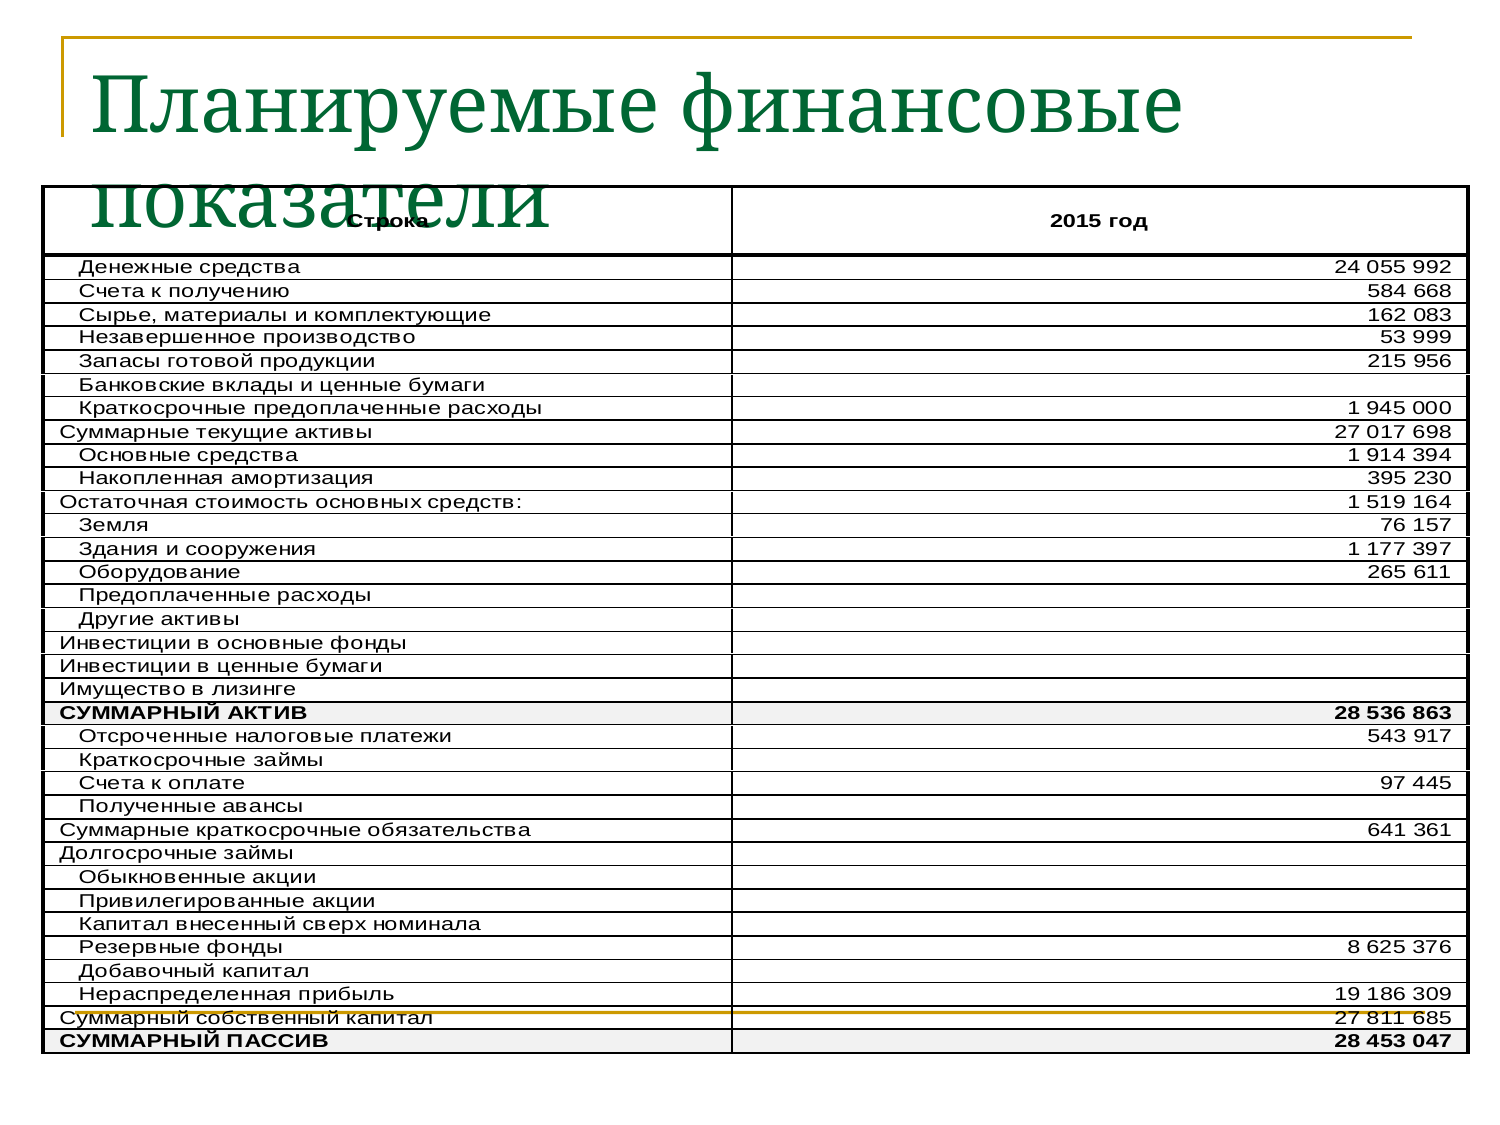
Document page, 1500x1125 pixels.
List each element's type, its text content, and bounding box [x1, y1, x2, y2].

title Планируемые финансовые показатели [74, 45, 1426, 182]
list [40, 184, 1471, 1081]
